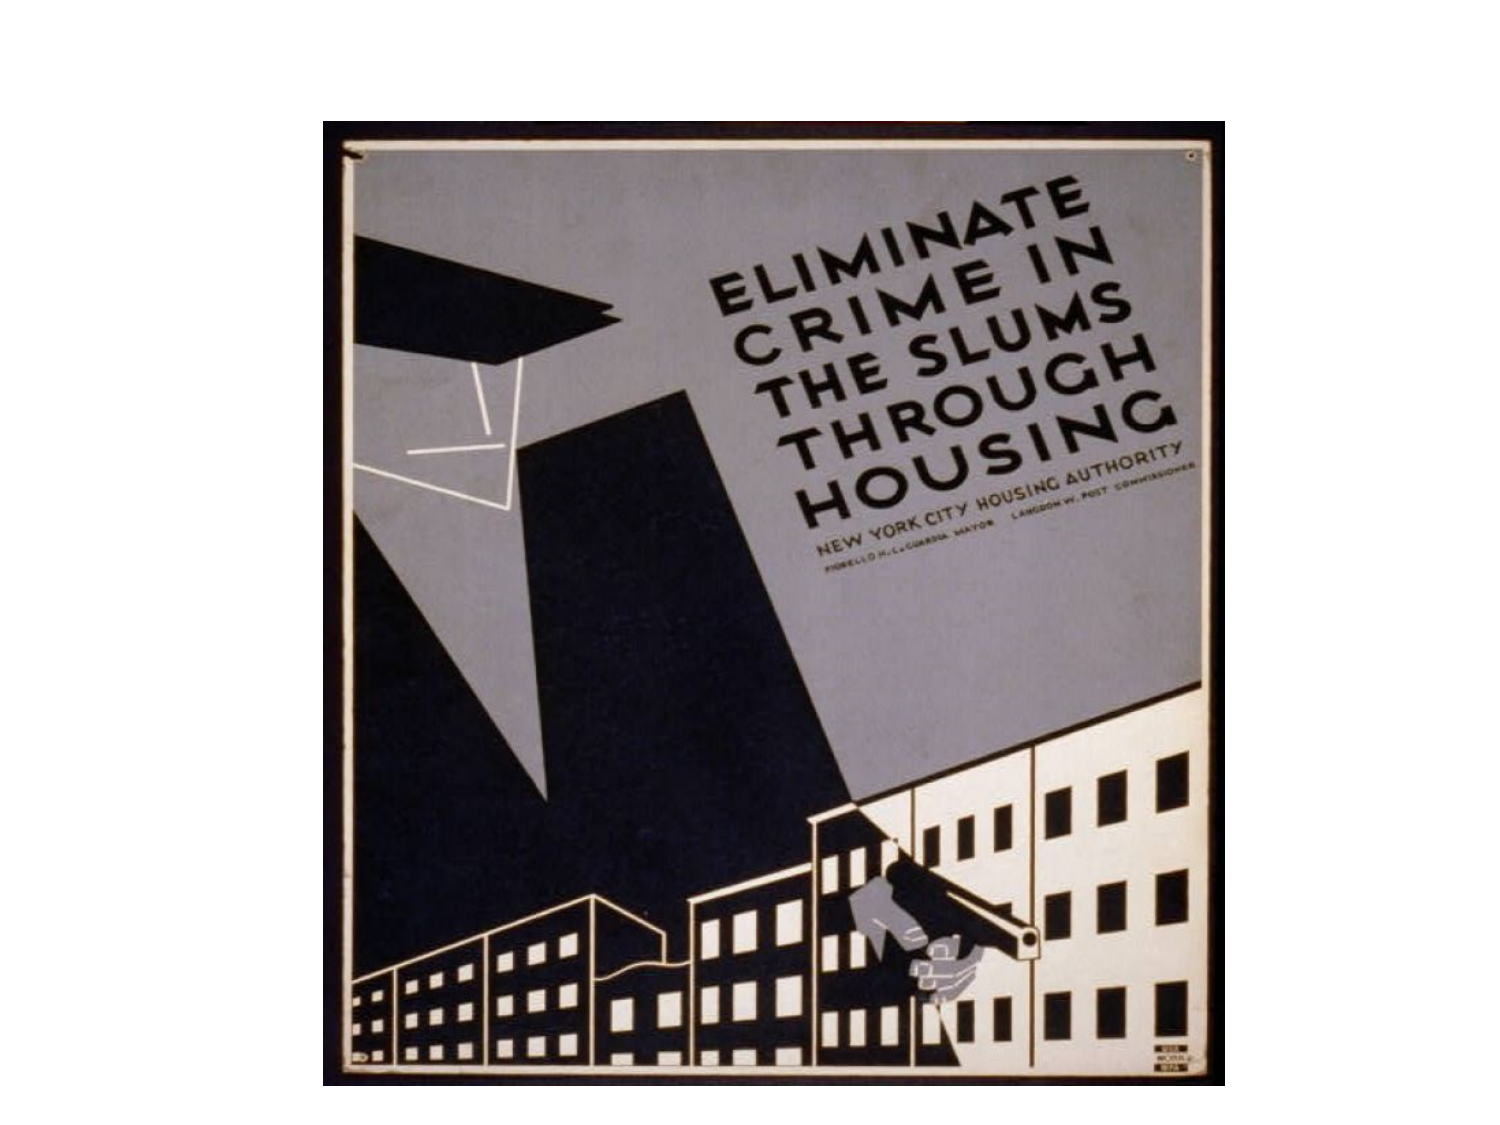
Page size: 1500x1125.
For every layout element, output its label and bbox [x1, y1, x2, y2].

picture [323, 121, 1226, 1087]
